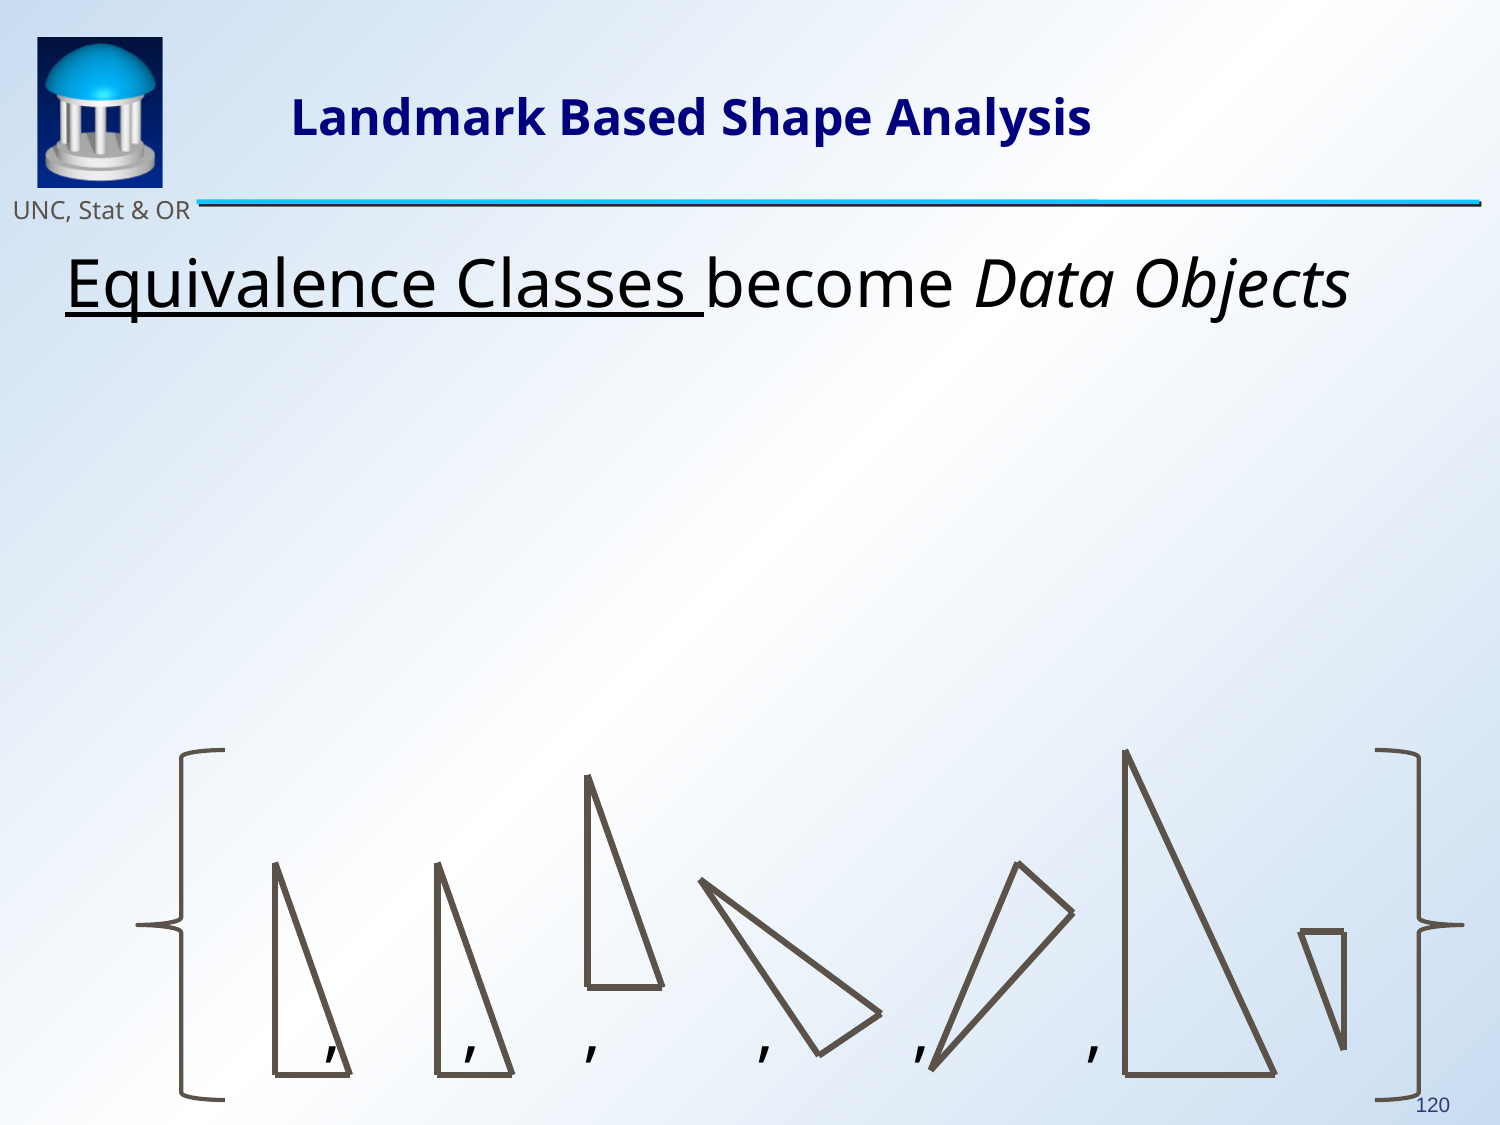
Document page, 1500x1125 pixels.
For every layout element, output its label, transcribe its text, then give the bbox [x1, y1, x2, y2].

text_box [274, 862, 351, 1076]
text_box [936, 859, 1012, 1073]
title Landmark Based Shape Analysis [274, 74, 1448, 156]
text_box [752, 839, 829, 1053]
text_box [137, 750, 225, 1101]
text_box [1124, 749, 1276, 1076]
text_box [437, 862, 513, 1076]
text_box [587, 774, 663, 988]
text_box [1374, 750, 1463, 1101]
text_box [1299, 931, 1344, 1051]
list Equivalence Classes become Data Objects , , , , , , [49, 224, 1432, 1076]
